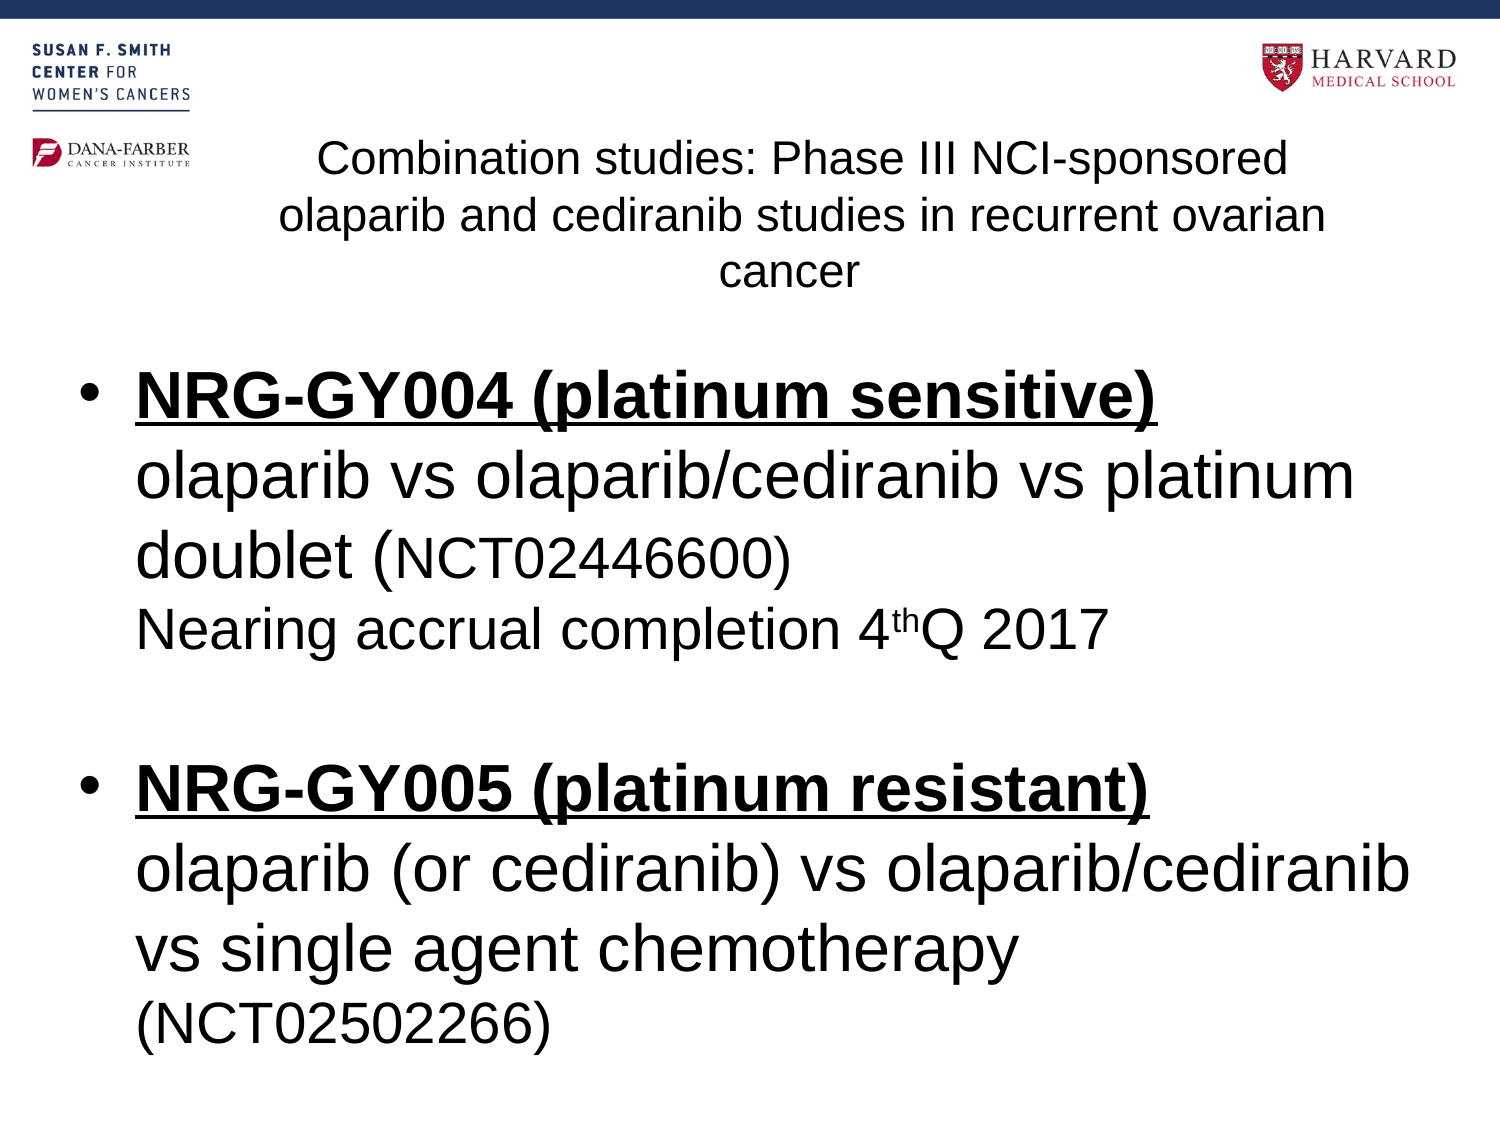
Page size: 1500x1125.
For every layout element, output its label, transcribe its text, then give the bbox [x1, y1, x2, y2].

title Combination studies: Phase III NCI-sponsored olaparib and cediranib studies in recurrent ovarian cancer [217, 118, 1389, 306]
list NRG-GY004 (platinum sensitive) olaparib vs olaparib/cediranib vs platinum doublet (NCT02446600) Nearing accrual completion 4thQ 2017 NRG-GY005 (platinum resistant) olaparib (or cediranib) vs olaparib/cediranib vs single agent chemotherapy (NCT02502266) [63, 344, 1478, 1087]
picture [0, 0, 1500, 184]
